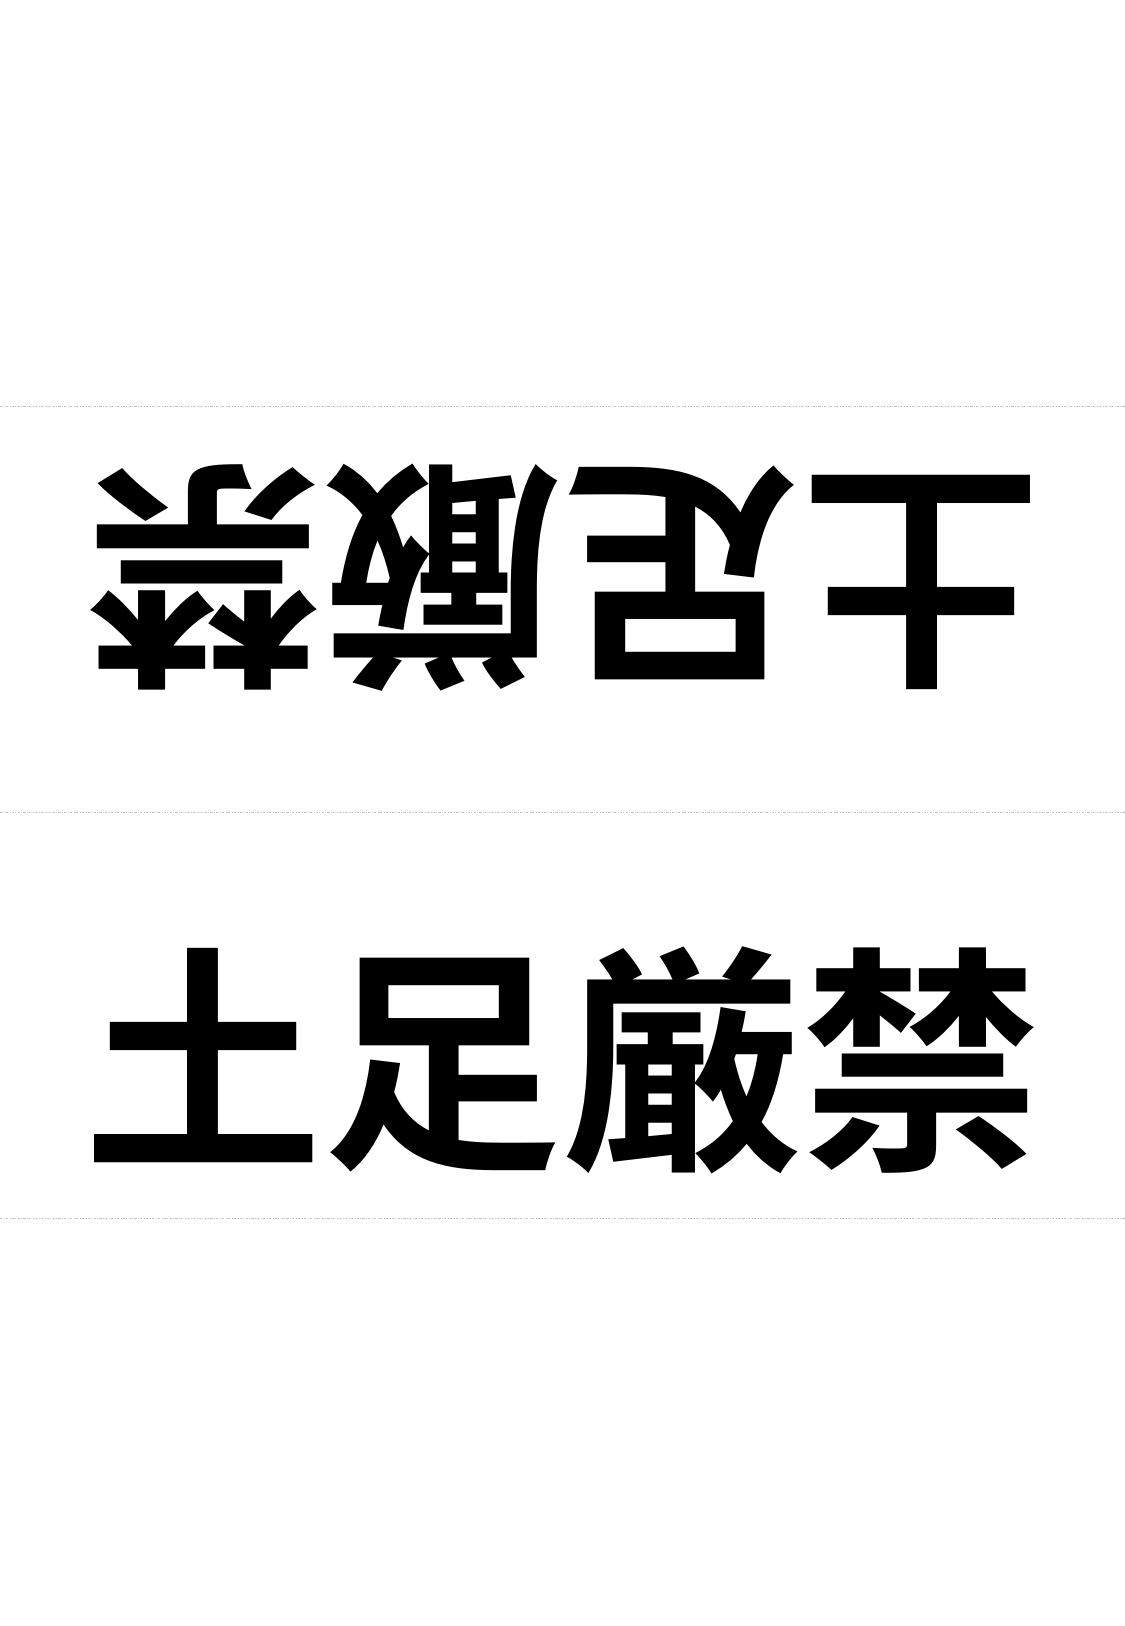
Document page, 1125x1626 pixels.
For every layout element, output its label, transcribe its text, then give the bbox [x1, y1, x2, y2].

text_box 土足厳禁 [68, 904, 1057, 1207]
text_box 土足厳禁 [68, 431, 1057, 734]
